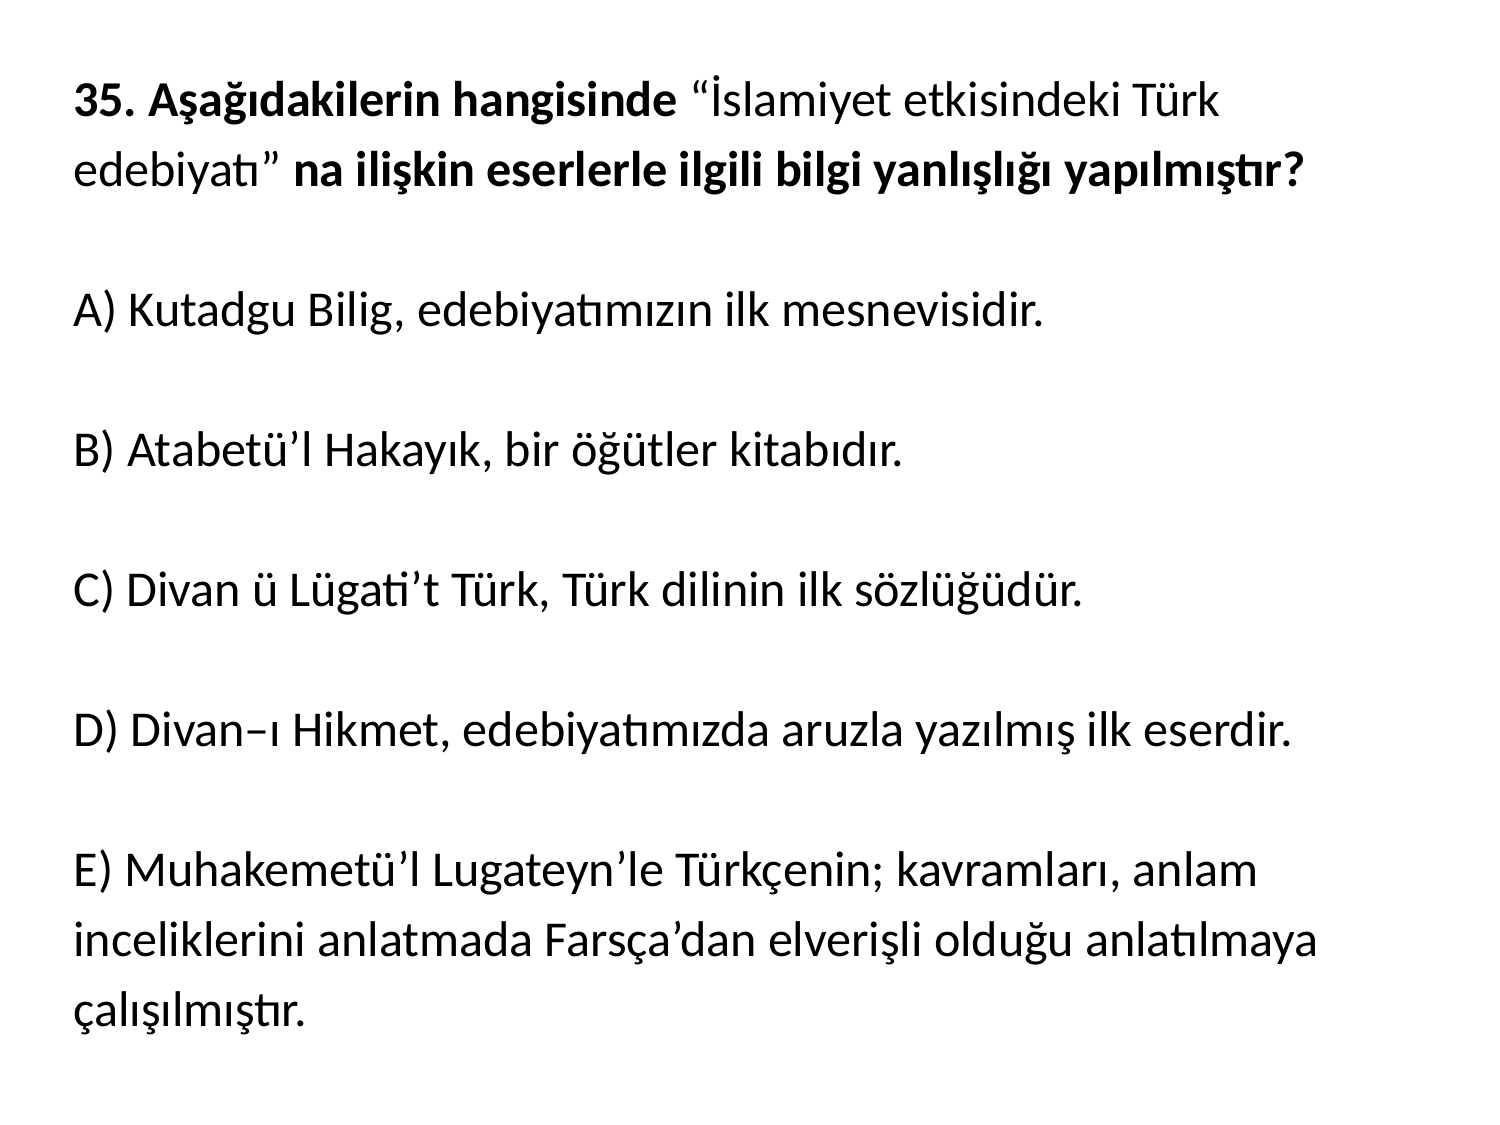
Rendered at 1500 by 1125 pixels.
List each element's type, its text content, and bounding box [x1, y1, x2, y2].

list 35. Aşağıdakilerin hangisinde “İslamiyet etkisindeki Türk edebiyatı” na ilişkin eserlerle ilgili bilgi yanlışlığı yapılmıştır? A) Kutadgu Bilig, edebiyatımızın ilk mesnevisidir. B) Atabetü’l Hakayık, bir öğütler kitabıdır. C) Divan ü Lügati’t Türk, Türk dilinin ilk sözlüğüdür. D) Divan–ı Hikmet, edebiyatımızda aruzla yazılmış ilk eserdir. E) Muhakemetü’l Lugateyn’le Türkçenin; kavramları, anlam inceliklerini anlatmada Farsça’dan elverişli olduğu anlatılmaya çalışılmıştır. [58, 58, 1454, 1067]
